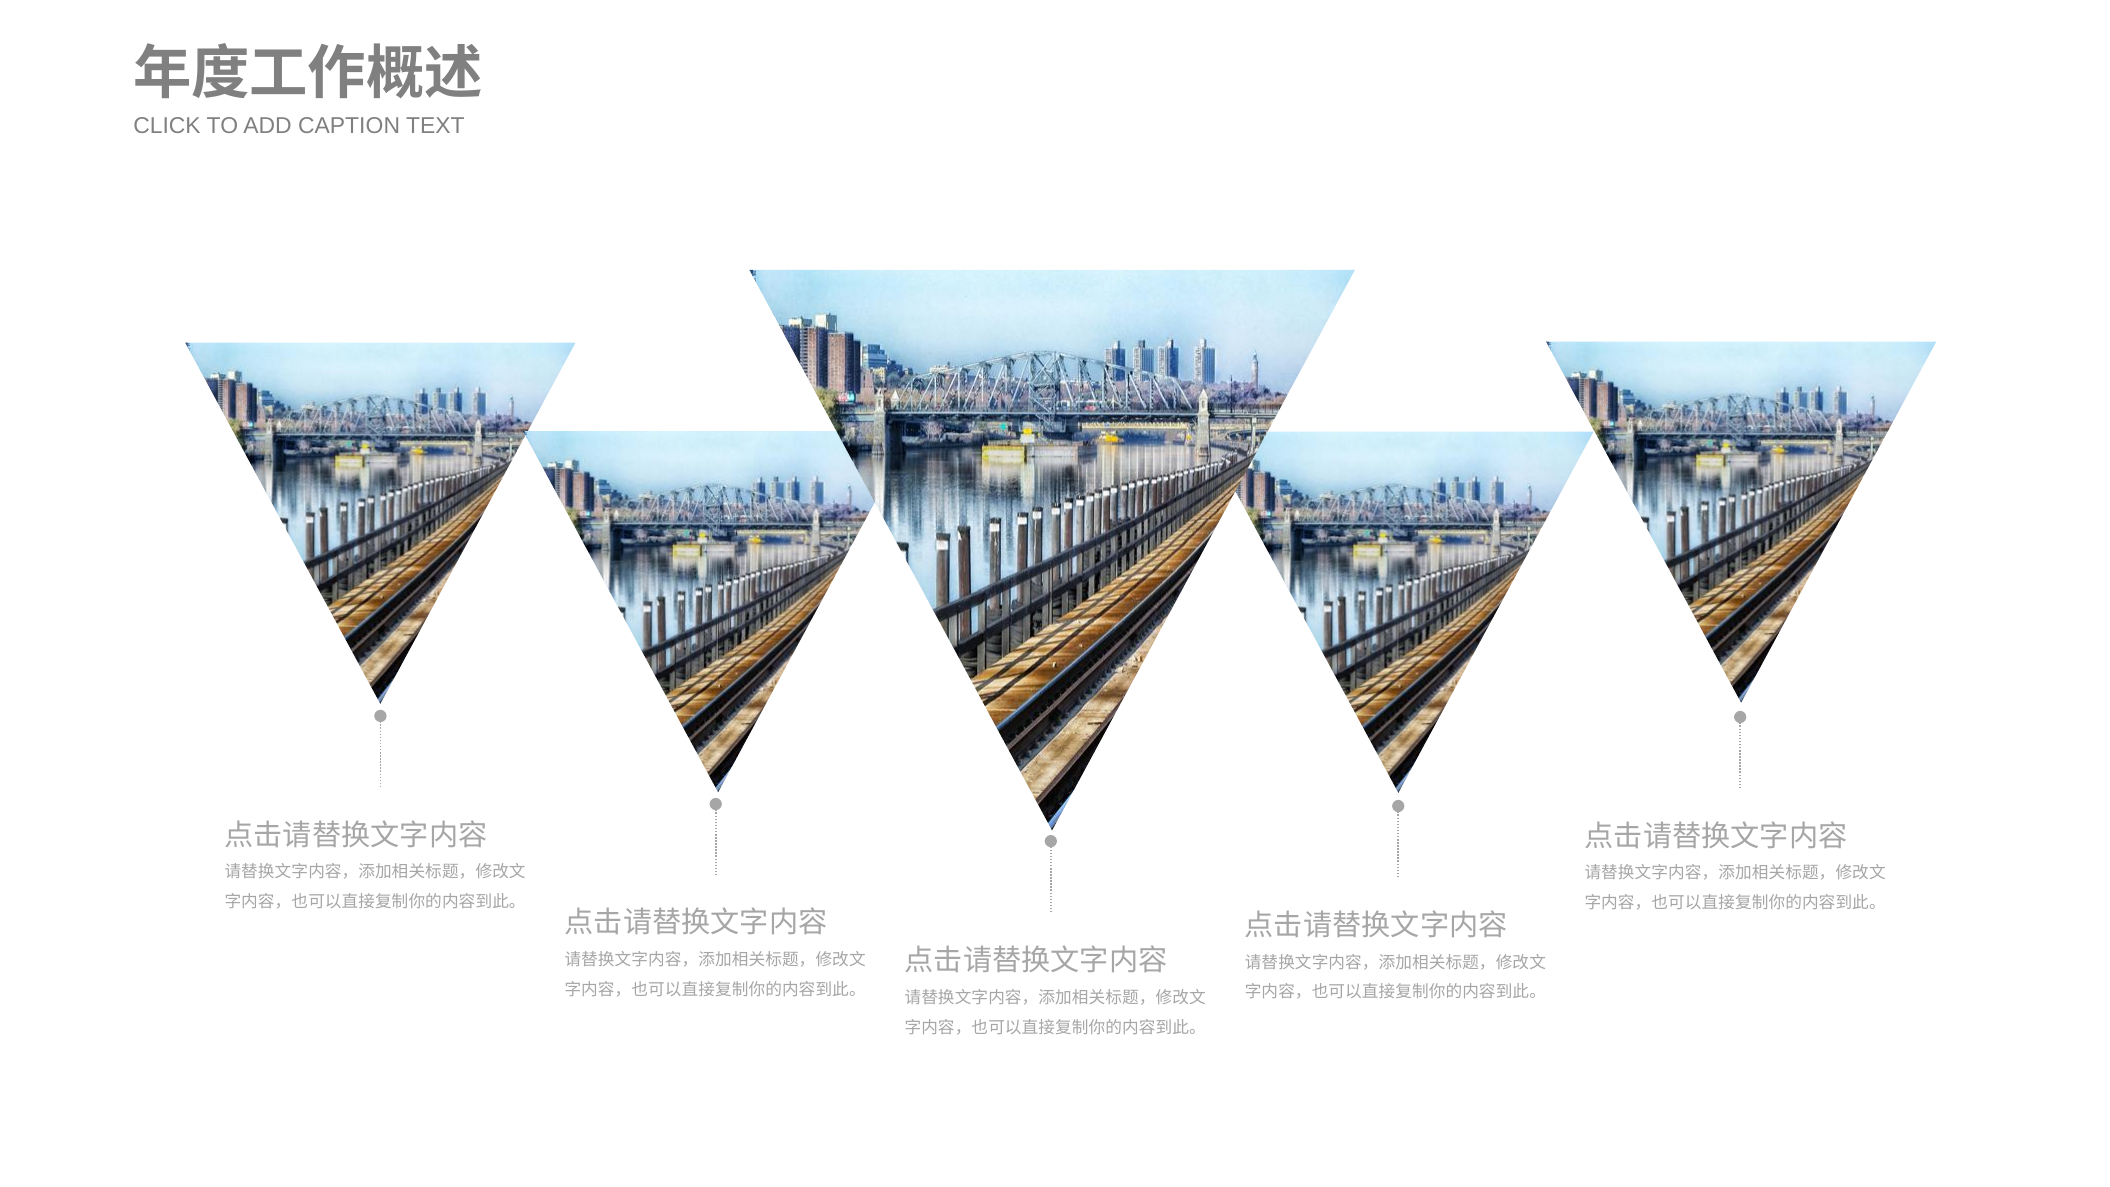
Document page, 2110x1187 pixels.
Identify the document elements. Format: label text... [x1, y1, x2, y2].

text_box CLICK TO ADD CAPTION TEXT [133, 110, 513, 138]
text_box 点击请替换文字内容 请替换文字内容，添加相关标题，修改文字内容，也可以直接复制你的内容到此。 [904, 924, 1217, 1037]
text_box 点击请替换文字内容 请替换文字内容，添加相关标题，修改文字内容，也可以直接复制你的内容到此。 [224, 798, 537, 912]
text_box 点击请替换文字内容 请替换文字内容，添加相关标题，修改文字内容，也可以直接复制你的内容到此。 [1584, 799, 1897, 913]
text_box [183, 341, 578, 706]
text_box [747, 268, 1357, 833]
text_box [521, 430, 875, 795]
text_box 点击请替换文字内容 请替换文字内容，添加相关标题，修改文字内容，也可以直接复制你的内容到此。 [564, 886, 877, 999]
text_box 点击请替换文字内容 请替换文字内容，添加相关标题，修改文字内容，也可以直接复制你的内容到此。 [1244, 888, 1557, 1002]
text_box [1235, 430, 1594, 795]
text_box [1544, 340, 1939, 705]
text_box 年度工作概述 [133, 35, 513, 106]
